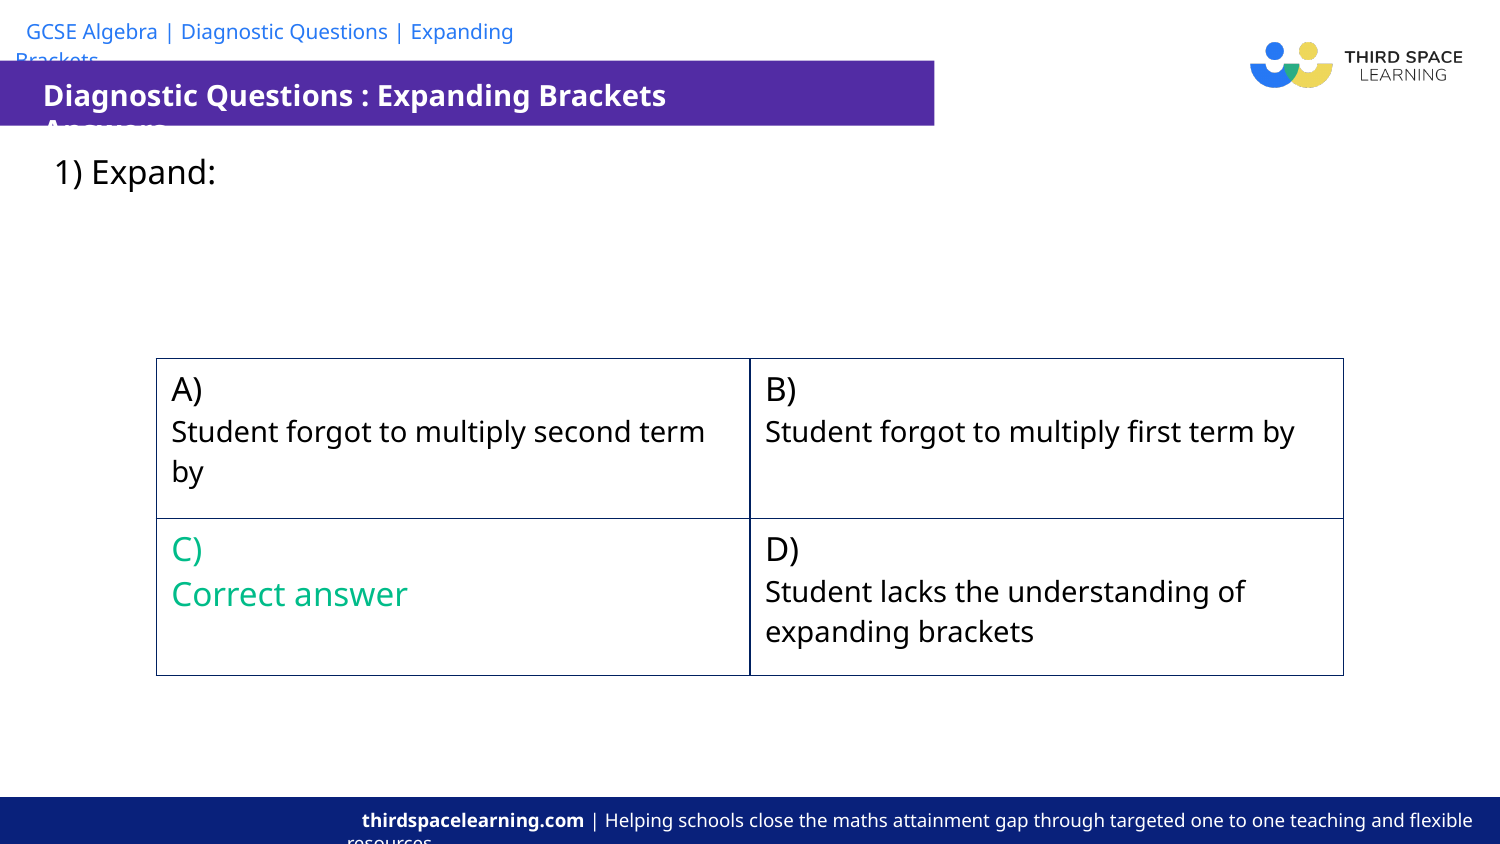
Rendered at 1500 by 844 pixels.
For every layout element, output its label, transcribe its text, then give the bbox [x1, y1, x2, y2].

text_box Diagnostic Questions : Expanding Brackets Answers [27, 61, 778, 162]
picture [1250, 33, 1465, 99]
